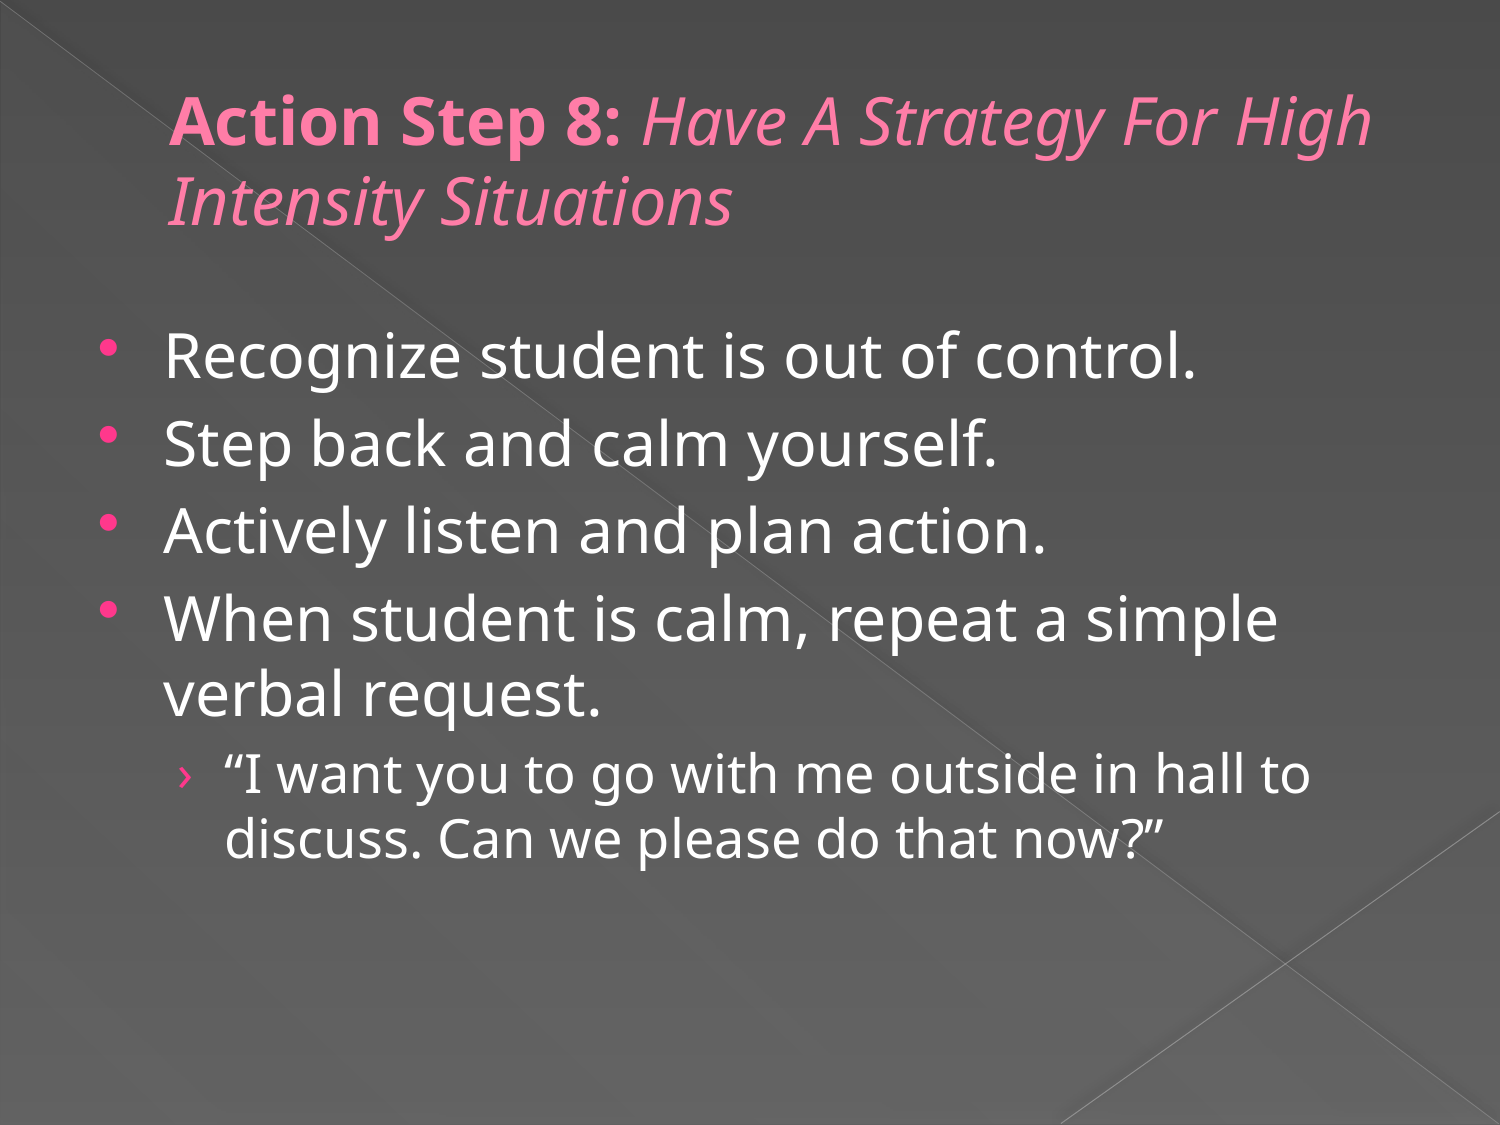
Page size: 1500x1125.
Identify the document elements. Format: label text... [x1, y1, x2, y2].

list Recognize student is out of control. Step back and calm yourself. Actively listen and plan action. When student is calm, repeat a simple verbal request. “I want you to go with me outside in hall to discuss. Can we please do that now?” [75, 308, 1425, 1059]
title Action Step 8: Have A Strategy For High Intensity Situations [75, 43, 1425, 274]
